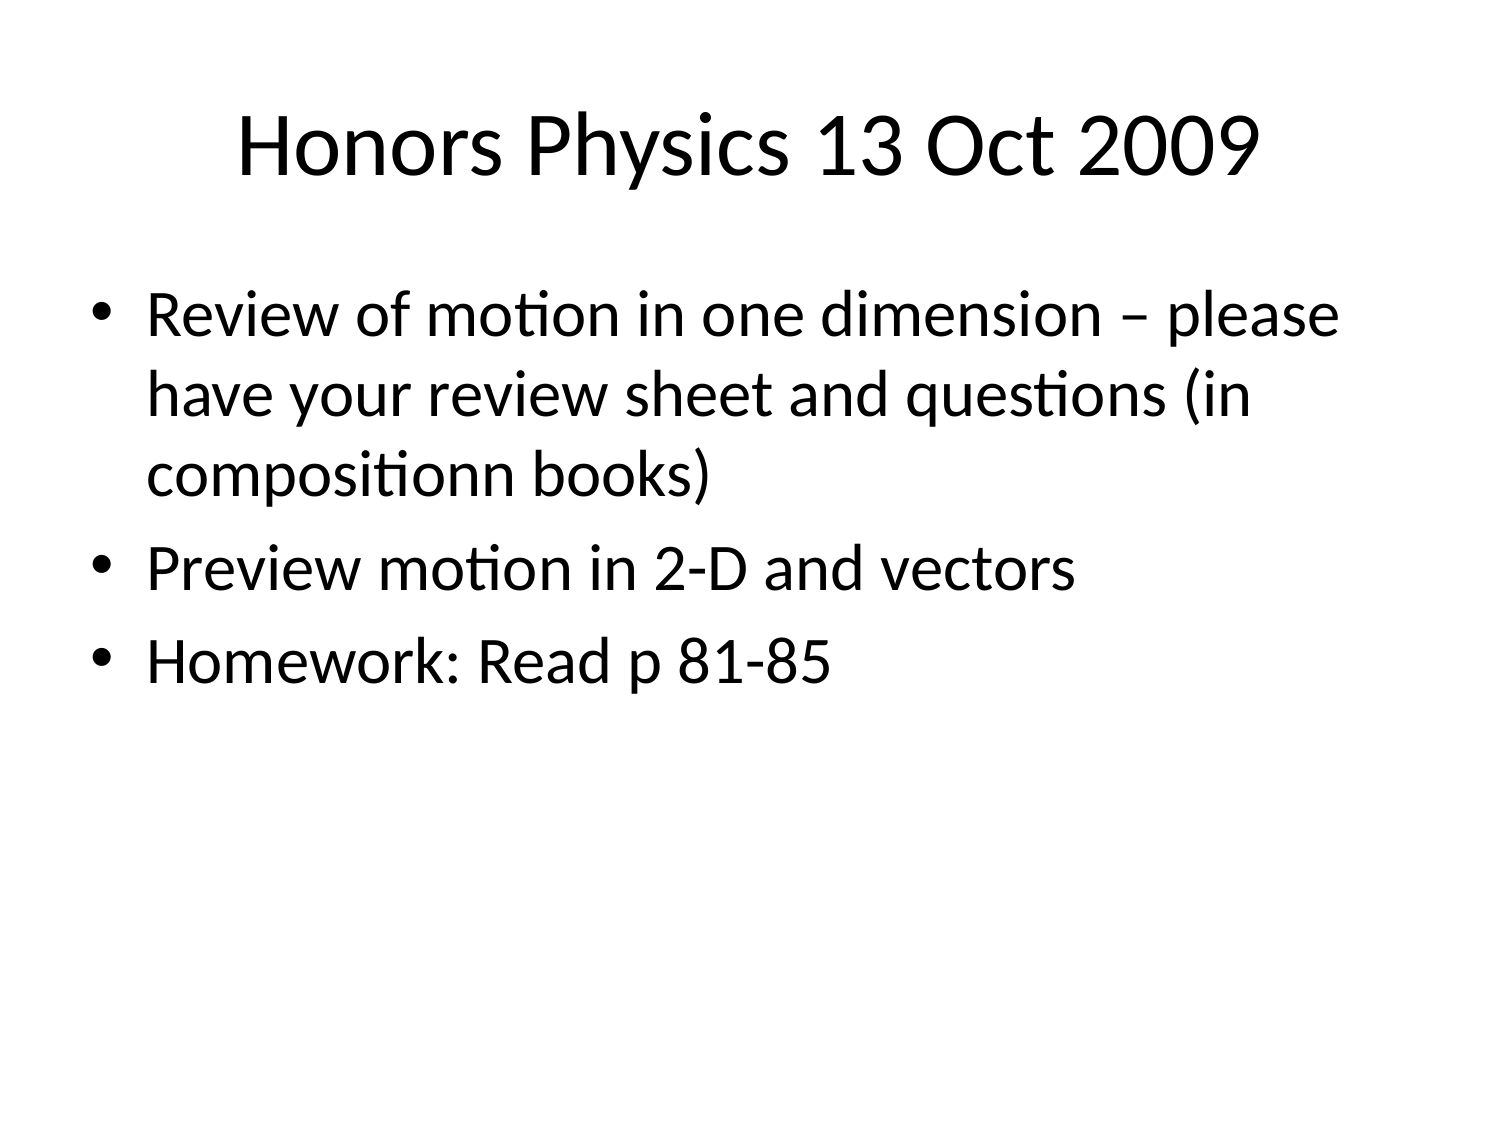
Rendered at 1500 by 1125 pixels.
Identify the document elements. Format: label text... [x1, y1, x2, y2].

title Honors Physics 13 Oct 2009 [75, 45, 1425, 233]
list Review of motion in one dimension – please have your review sheet and questions (in compositionn books) Preview motion in 2-D and vectors Homework: Read p 81-85 [75, 262, 1425, 1005]
